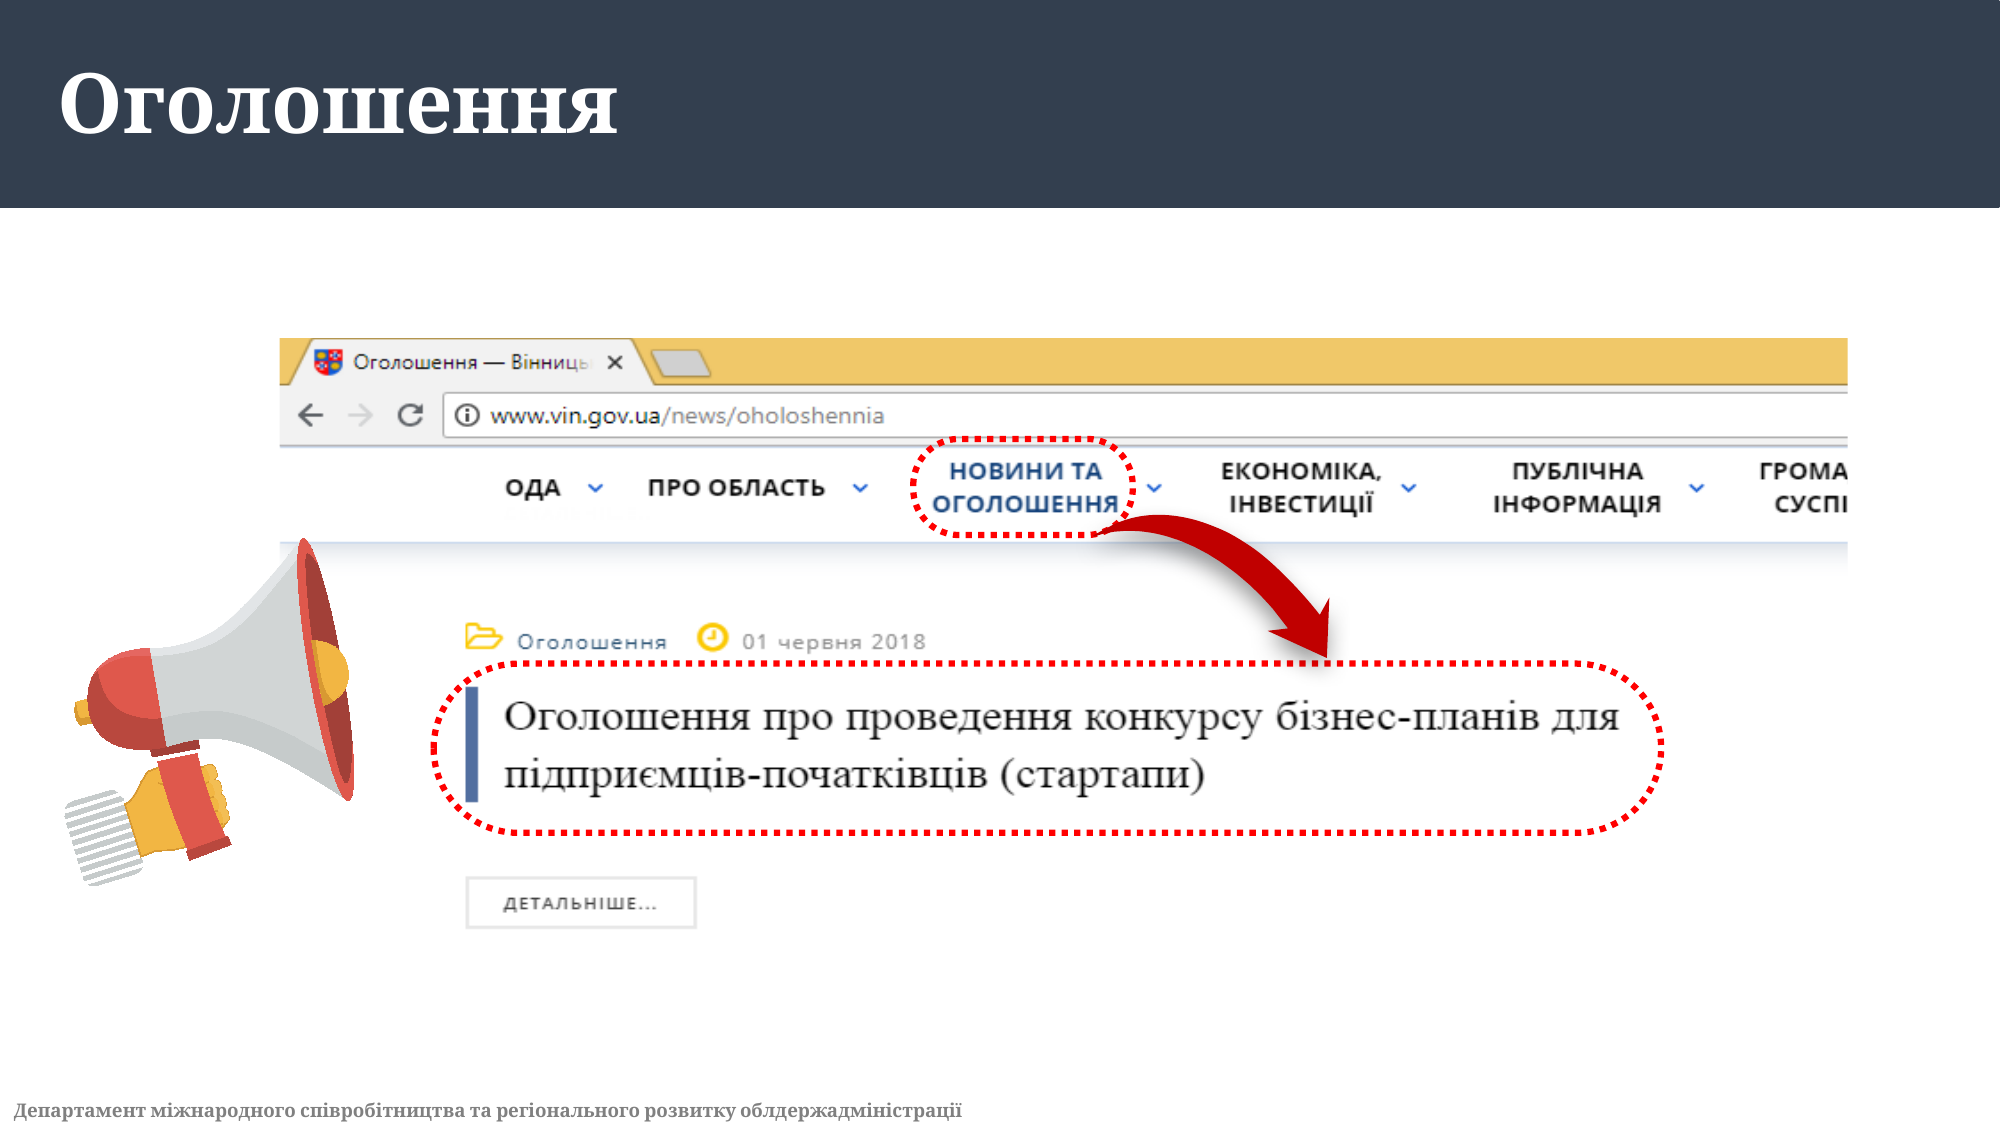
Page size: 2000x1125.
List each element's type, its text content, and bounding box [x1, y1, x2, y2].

text_box [0, 0, 2000, 209]
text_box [64, 538, 354, 886]
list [279, 338, 1848, 957]
text_box Оголошення [43, 42, 634, 158]
